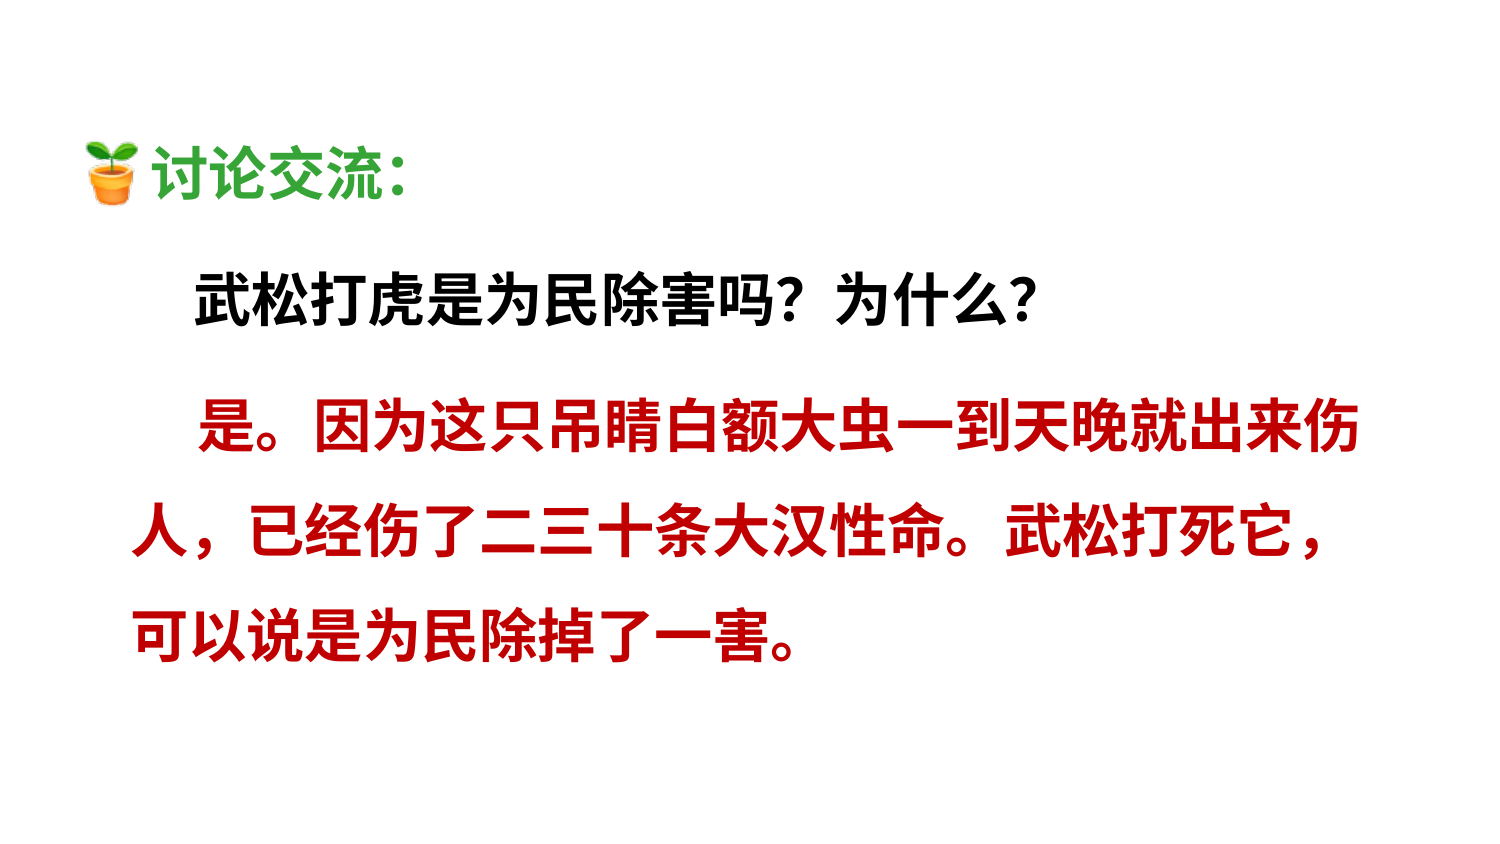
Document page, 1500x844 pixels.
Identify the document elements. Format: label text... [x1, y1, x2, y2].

text_box 武松打虎是为民除害吗？为什么？ [111, 220, 1345, 341]
text_box 是。因为这只吊睛白额大虫一到天晚就出来伤人，已经伤了二三十条大汉性命。武松打死它，可以说是为民除掉了一害。 [115, 347, 1416, 677]
picture [80, 136, 144, 210]
text_box 讨论交流： [135, 129, 457, 215]
